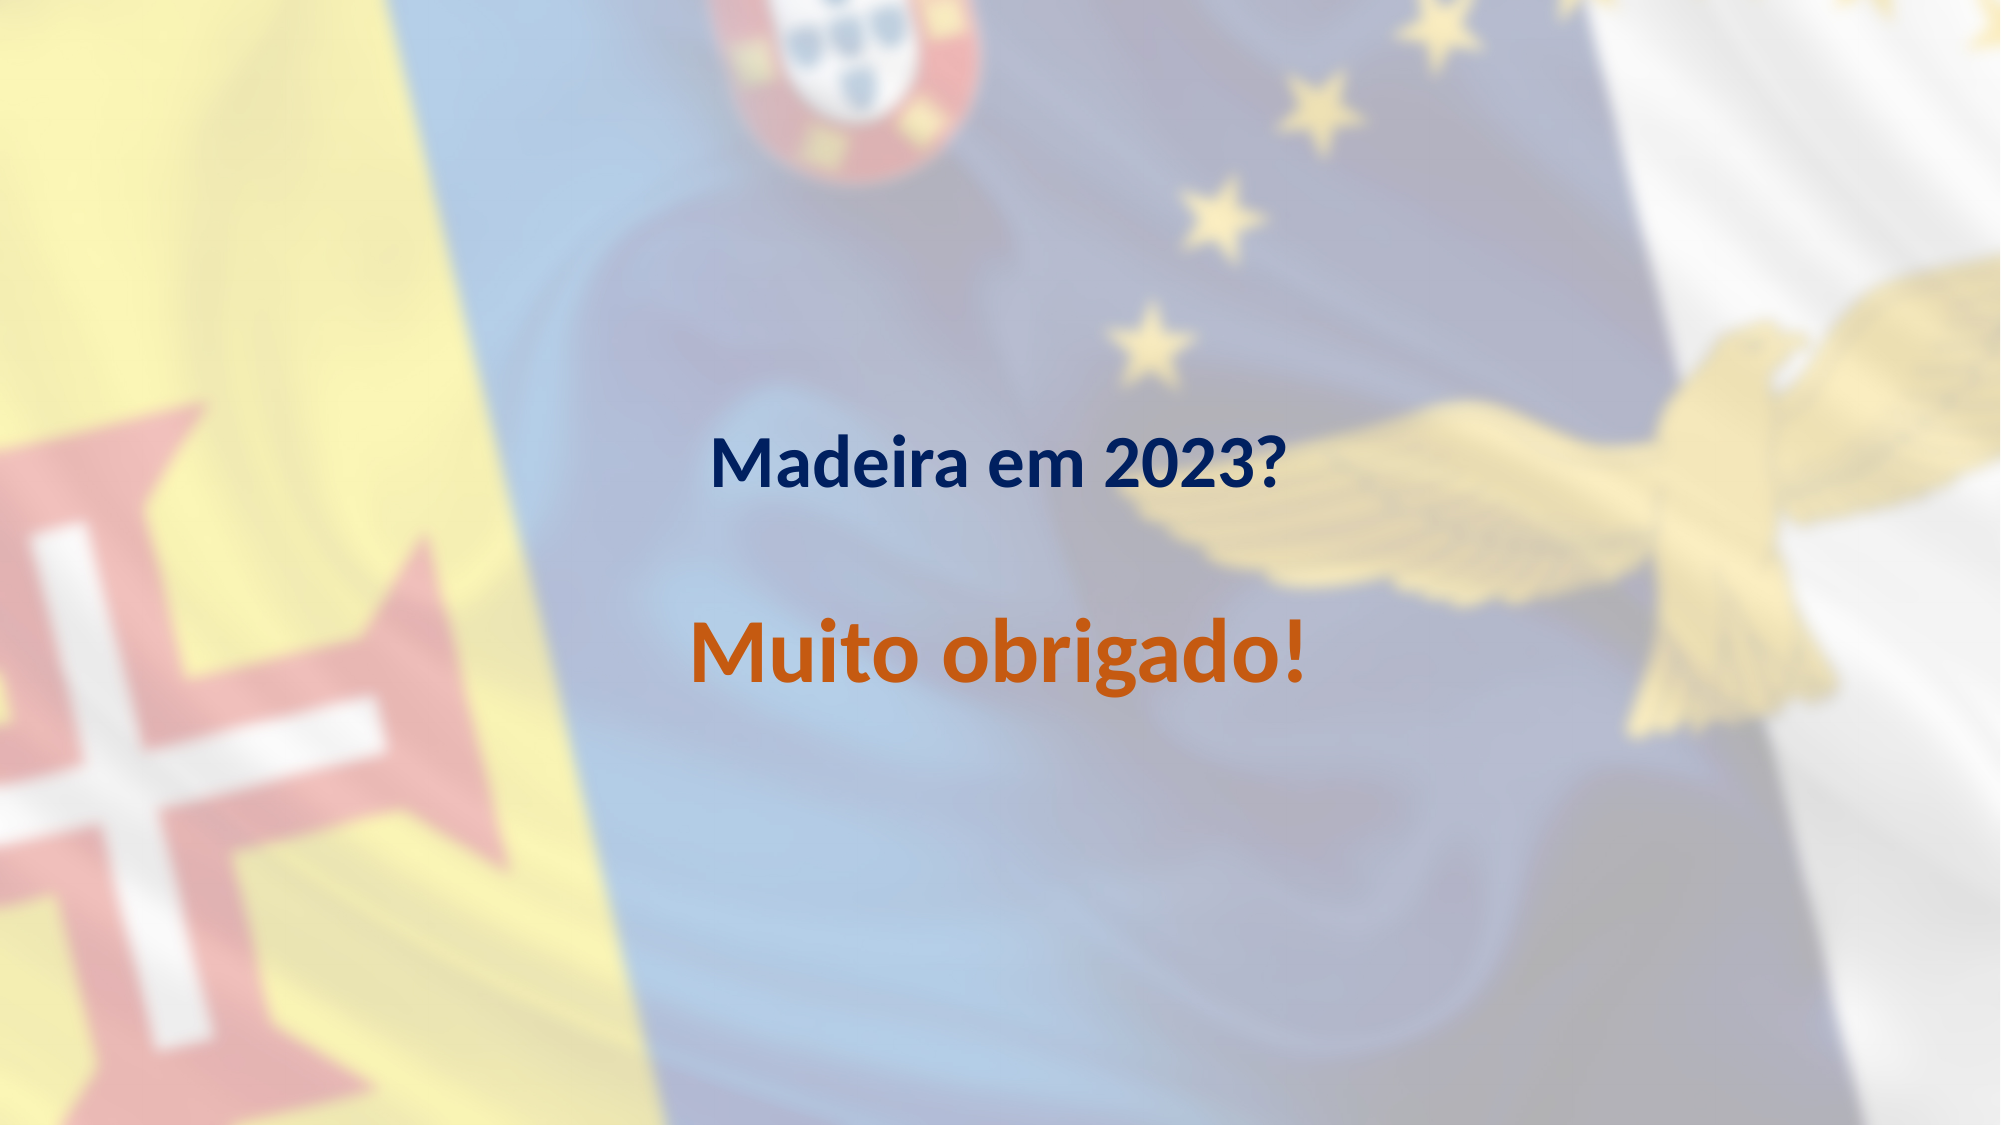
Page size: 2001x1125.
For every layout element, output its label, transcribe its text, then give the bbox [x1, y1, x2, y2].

title Madeira em 2023? Muito obrigado! [137, 200, 1863, 925]
picture [0, 0, 2001, 1125]
slide_number 10 [1412, 1042, 1863, 1103]
